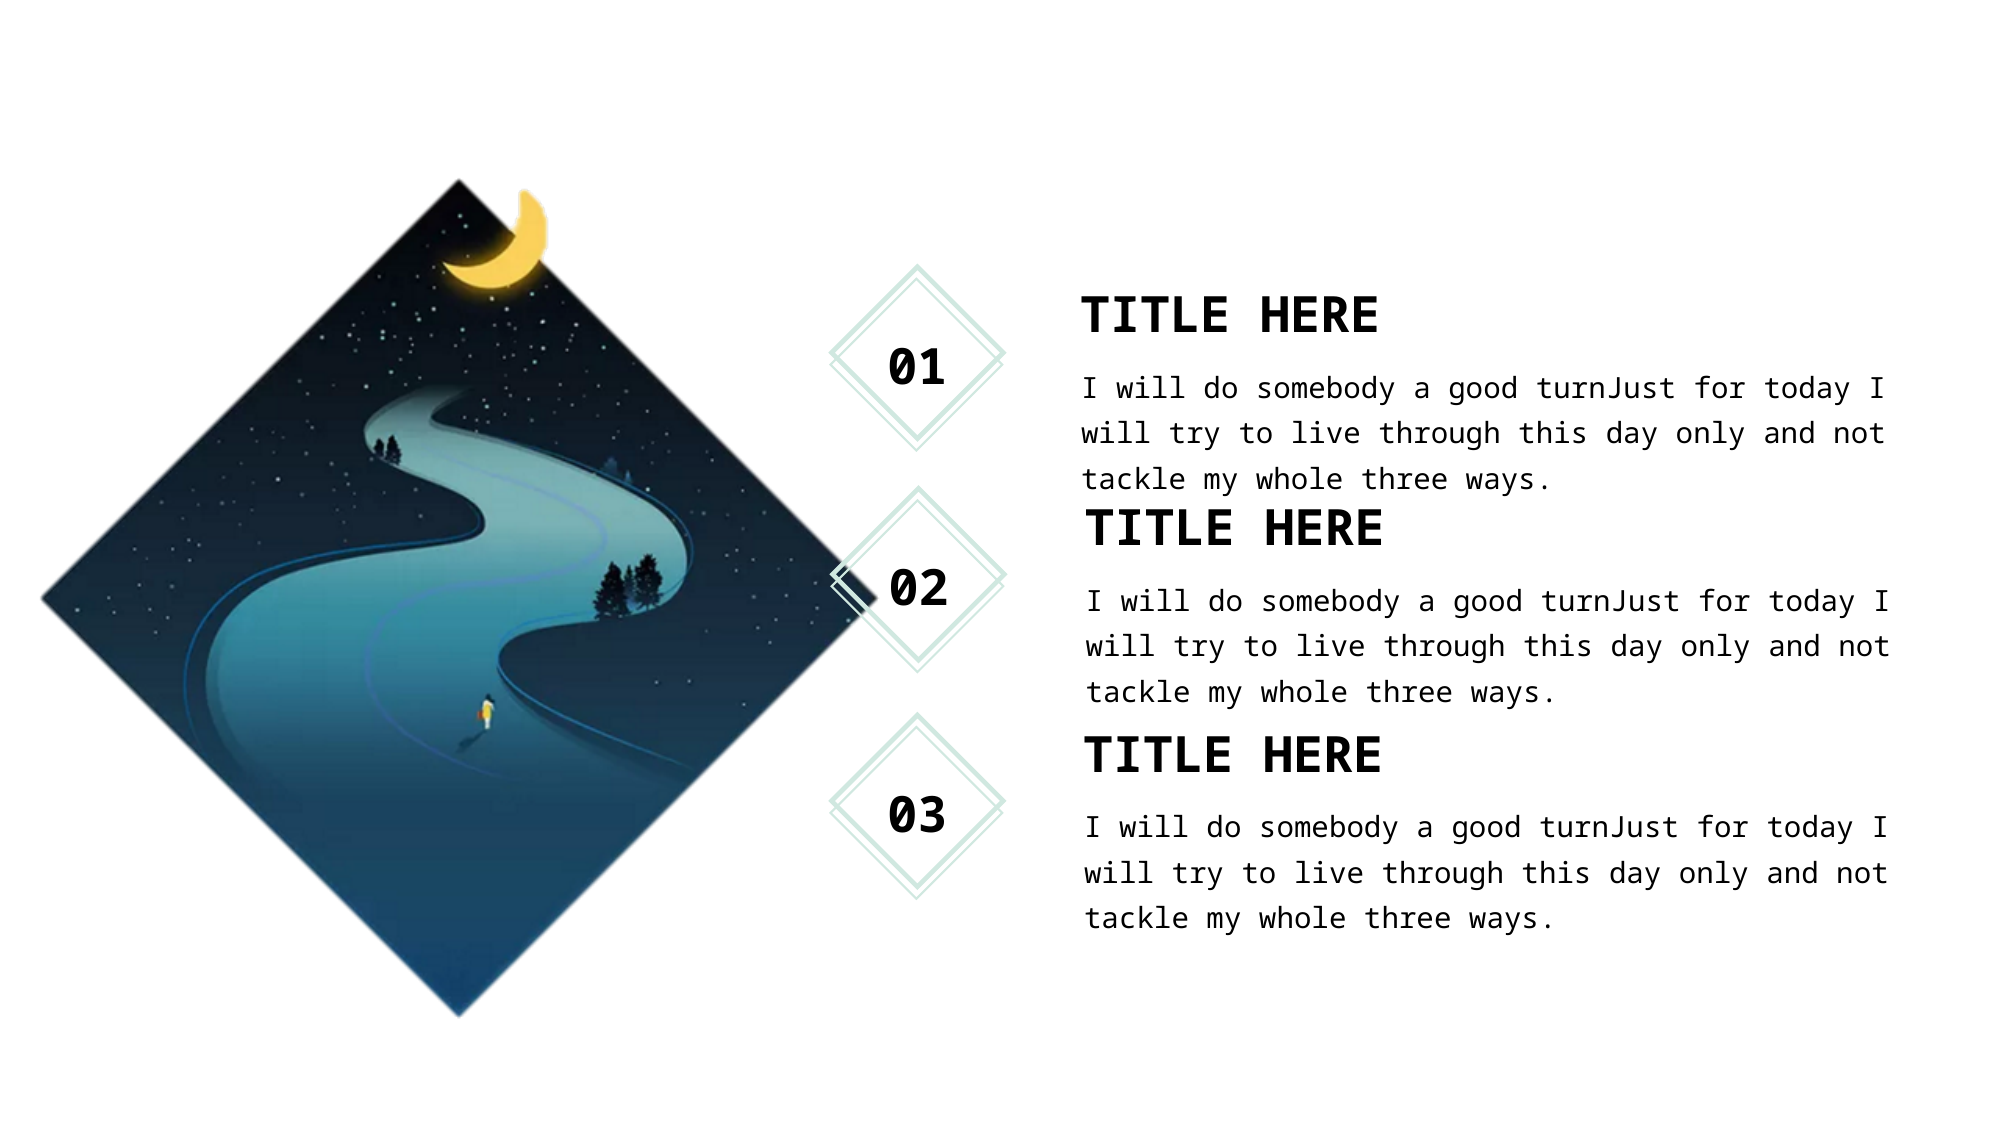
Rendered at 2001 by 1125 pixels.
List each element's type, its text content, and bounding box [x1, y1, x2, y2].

text_box I will do somebody a good turnJust for today I will try to live through this day only and not tackle my whole three ways. [1069, 790, 1906, 942]
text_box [830, 266, 1004, 451]
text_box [830, 715, 1004, 899]
text_box TITLE HERE [1065, 275, 1642, 351]
picture [6, 144, 917, 1028]
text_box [831, 488, 1005, 673]
text_box TITLE HERE [1068, 715, 1645, 790]
text_box I will do somebody a good turnJust for today I will try to live through this day only and not tackle my whole three ways. [1066, 351, 1904, 503]
text_box TITLE HERE [1069, 488, 1647, 564]
text_box I will do somebody a good turnJust for today I will try to live through this day only and not tackle my whole three ways. [1070, 564, 1917, 716]
